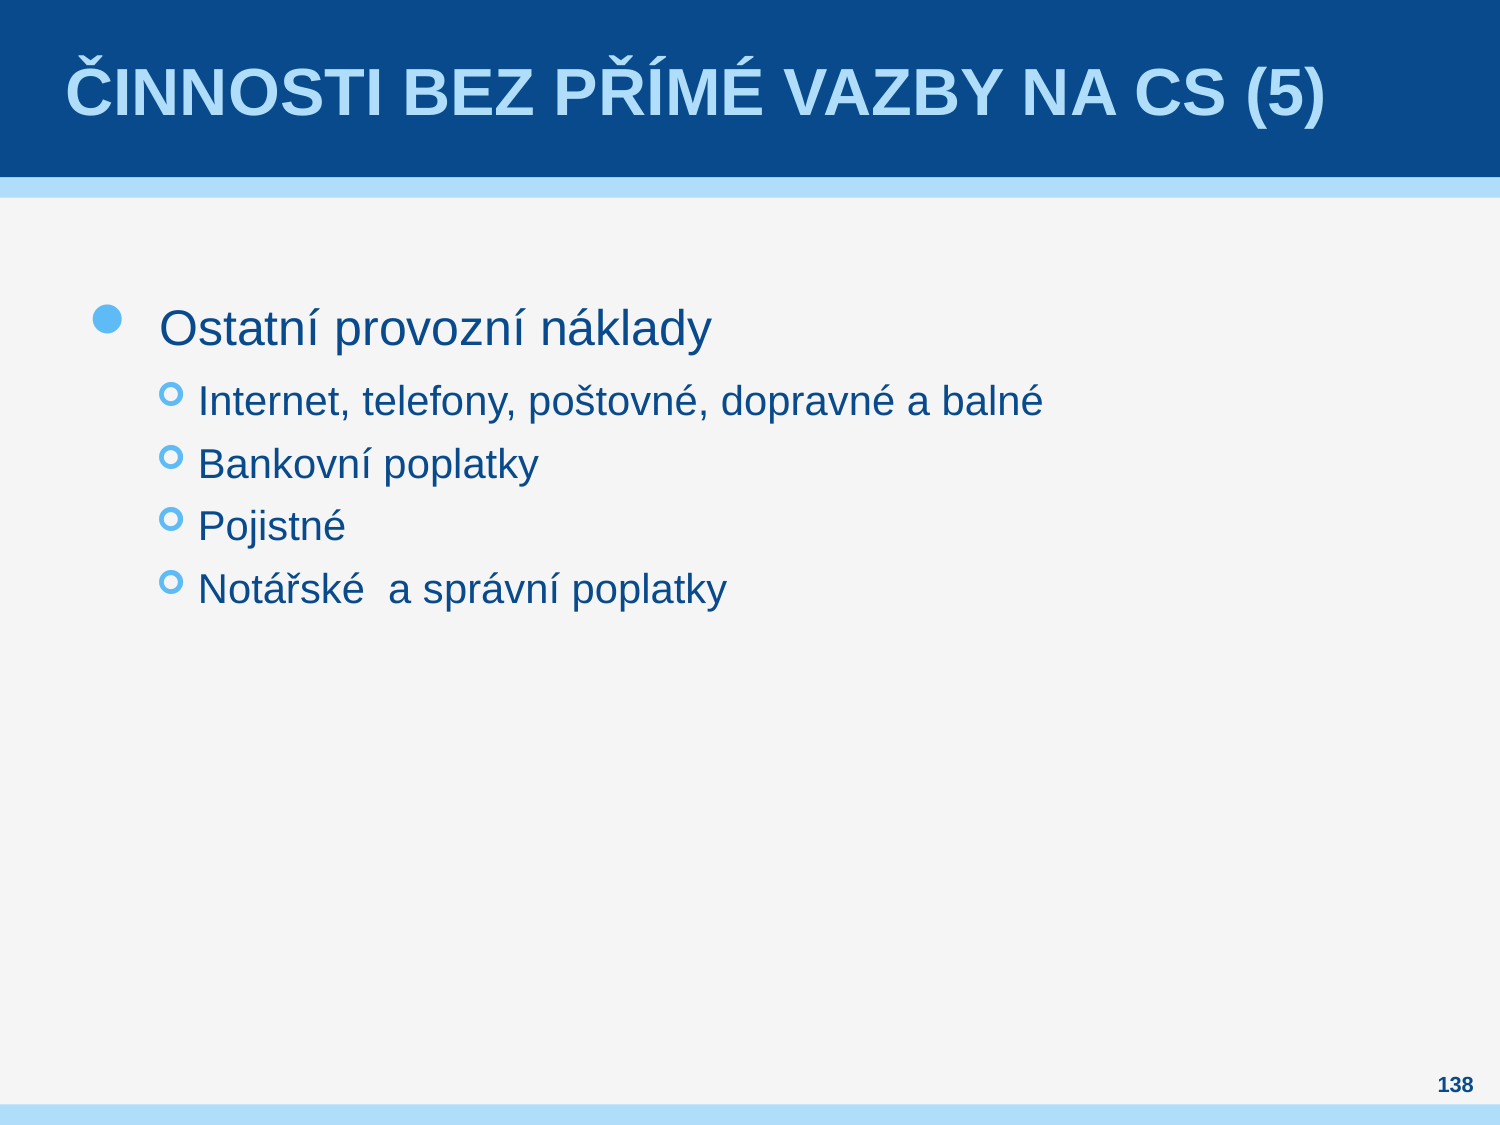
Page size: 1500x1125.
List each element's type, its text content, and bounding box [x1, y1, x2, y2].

slide_number 138 [1417, 1068, 1495, 1099]
list Ostatní provozní náklady Internet, telefony, poštovné, dopravné a balné Bankovní poplatky Pojistné Notářské a správní poplatky [88, 295, 1412, 1004]
title Činnosti bez přímé vazby na cs (5) [59, 0, 1441, 178]
